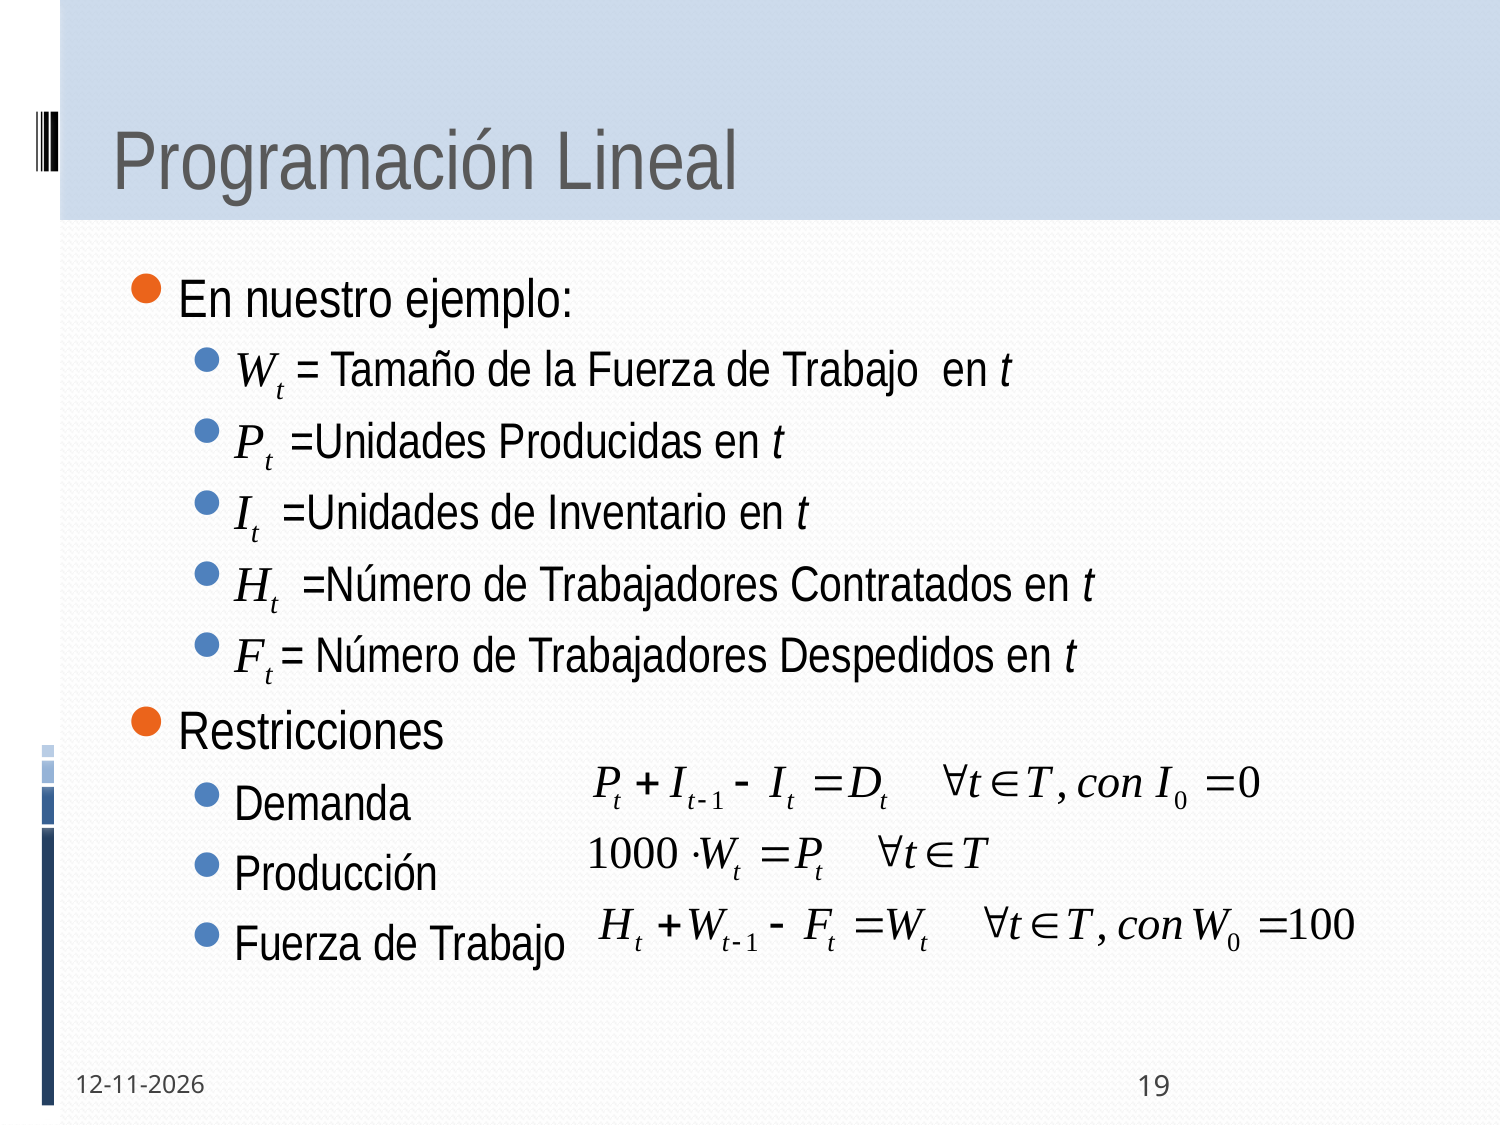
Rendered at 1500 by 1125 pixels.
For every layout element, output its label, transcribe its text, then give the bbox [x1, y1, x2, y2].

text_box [589, 892, 1365, 963]
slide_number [75, 1042, 243, 1103]
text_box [584, 751, 1267, 821]
list En nuestro ejemplo: Wt = Tamaño de la Fuerza de Trabajo en t Pt =Unidades Producidas en t It =Unidades de Inventario en t Ht =Número de Trabajadores Contratados en t Ft = Número de Trabajadores Despedidos en t Restricciones Demanda Producción Fuerza de Trabajo [111, 255, 1436, 1038]
slide_number 19 [1045, 1046, 1171, 1107]
title Programación Lineal [111, 18, 1436, 207]
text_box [584, 822, 1001, 892]
list Cuando la Demanda puede ser segmentada, es decir pueda discriminar entre consumidores Cuando los Costos Fijos son Altos y los Costos Variables son bajos Cuando el Inventario es Perecible Cuando los productos pueden ser vendidos o reservados por adelantado Cuando la Demanda es Altamente Variable [578, 753, 1369, 975]
